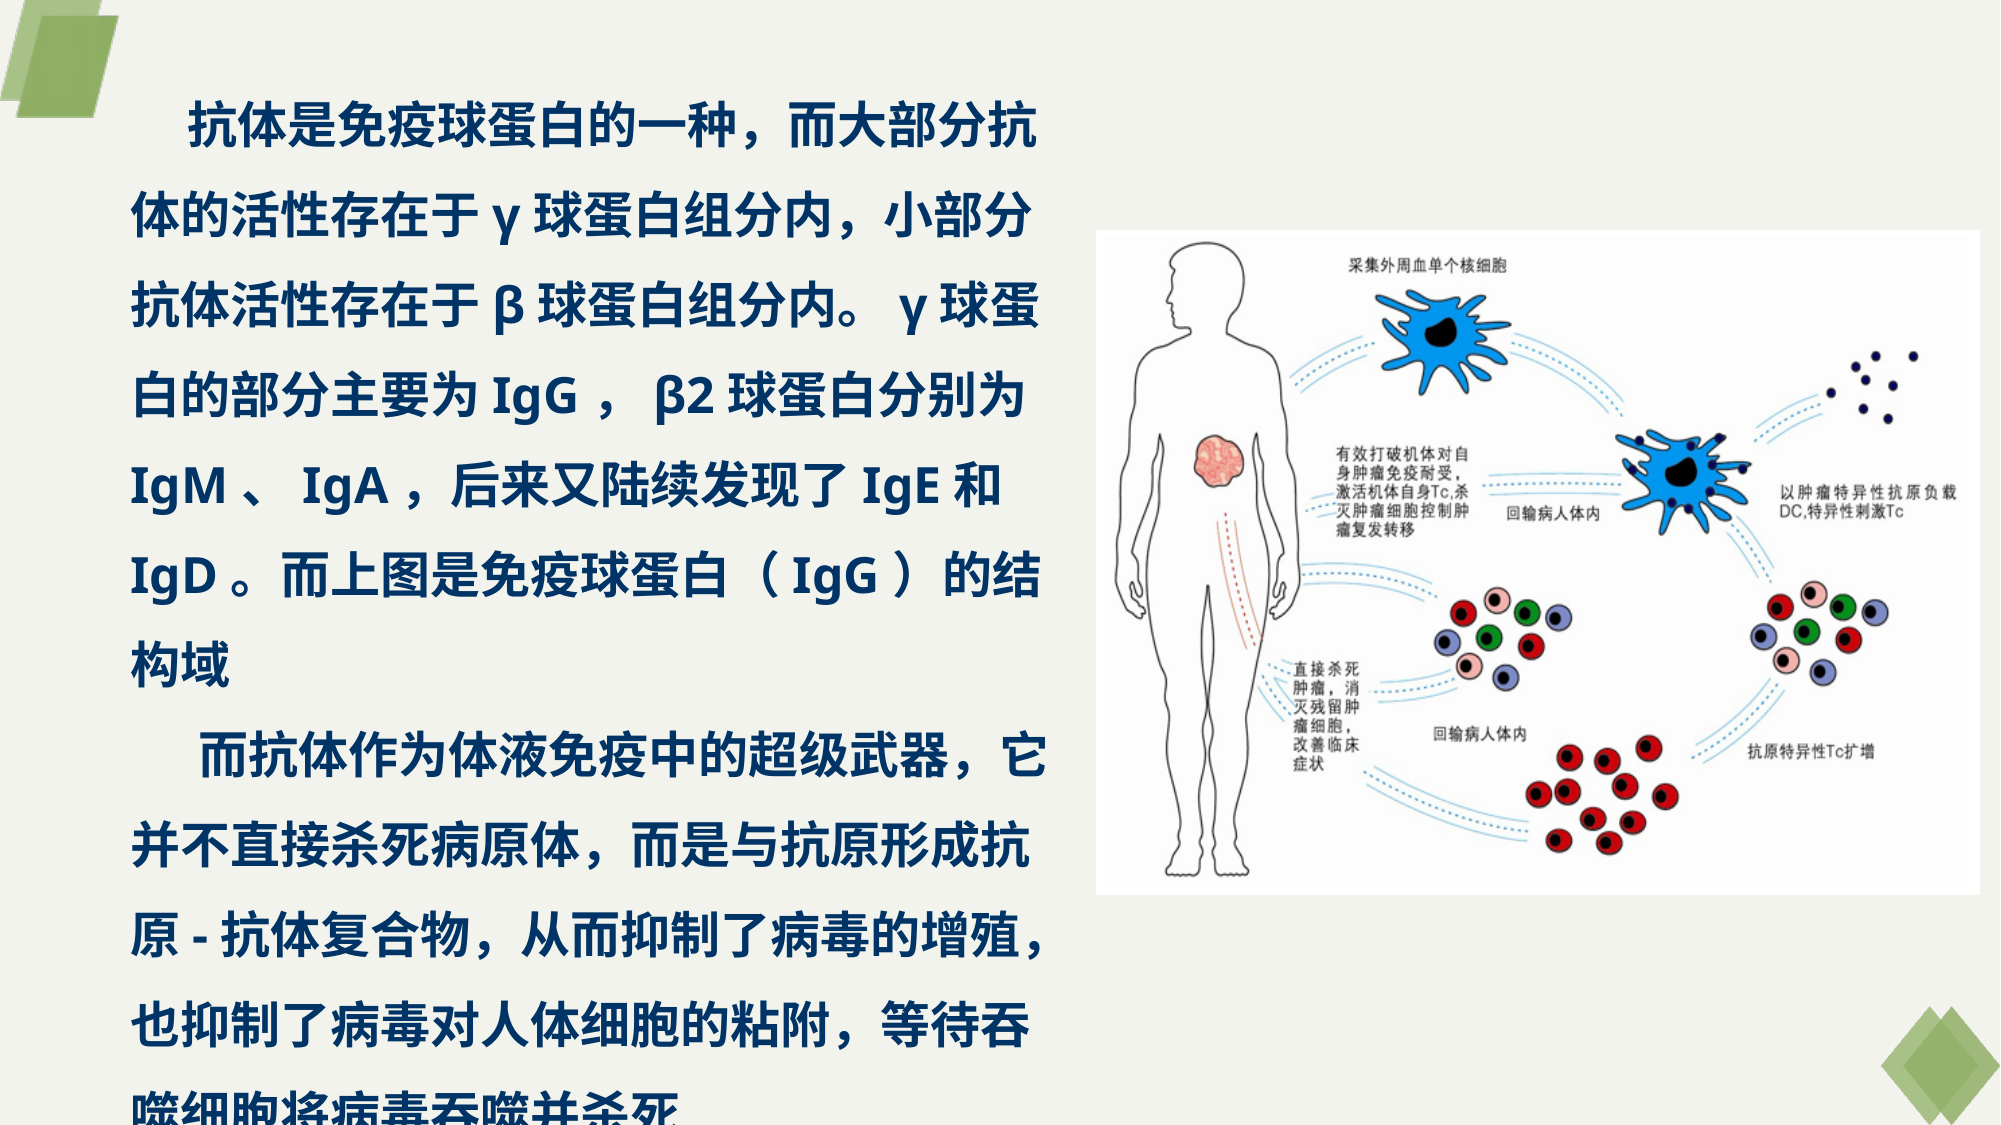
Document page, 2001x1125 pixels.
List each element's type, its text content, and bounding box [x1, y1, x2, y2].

picture [0, 0, 119, 119]
picture [1881, 1006, 2000, 1125]
picture [1096, 230, 1980, 895]
text_box 抗体是免疫球蛋白的一种，而大部分抗体的活性存在于γ球蛋白组分内，小部分抗体活性存在于β球蛋白组分内。γ球蛋白的部分主要为IgG，β2球蛋白分别为IgM、IgA，后来又陆续发现了IgE和IgD。而上图是免疫球蛋白（IgG）的结构域 而抗体作为体液免疫中的超级武器，它并不直接杀死病原体，而是与抗原形成抗原-抗体复合物，从而抑制了病毒的增殖，也抑制了病毒对人体细胞的粘附，等待吞噬细胞将病毒吞噬并杀死 [115, 56, 1086, 1125]
